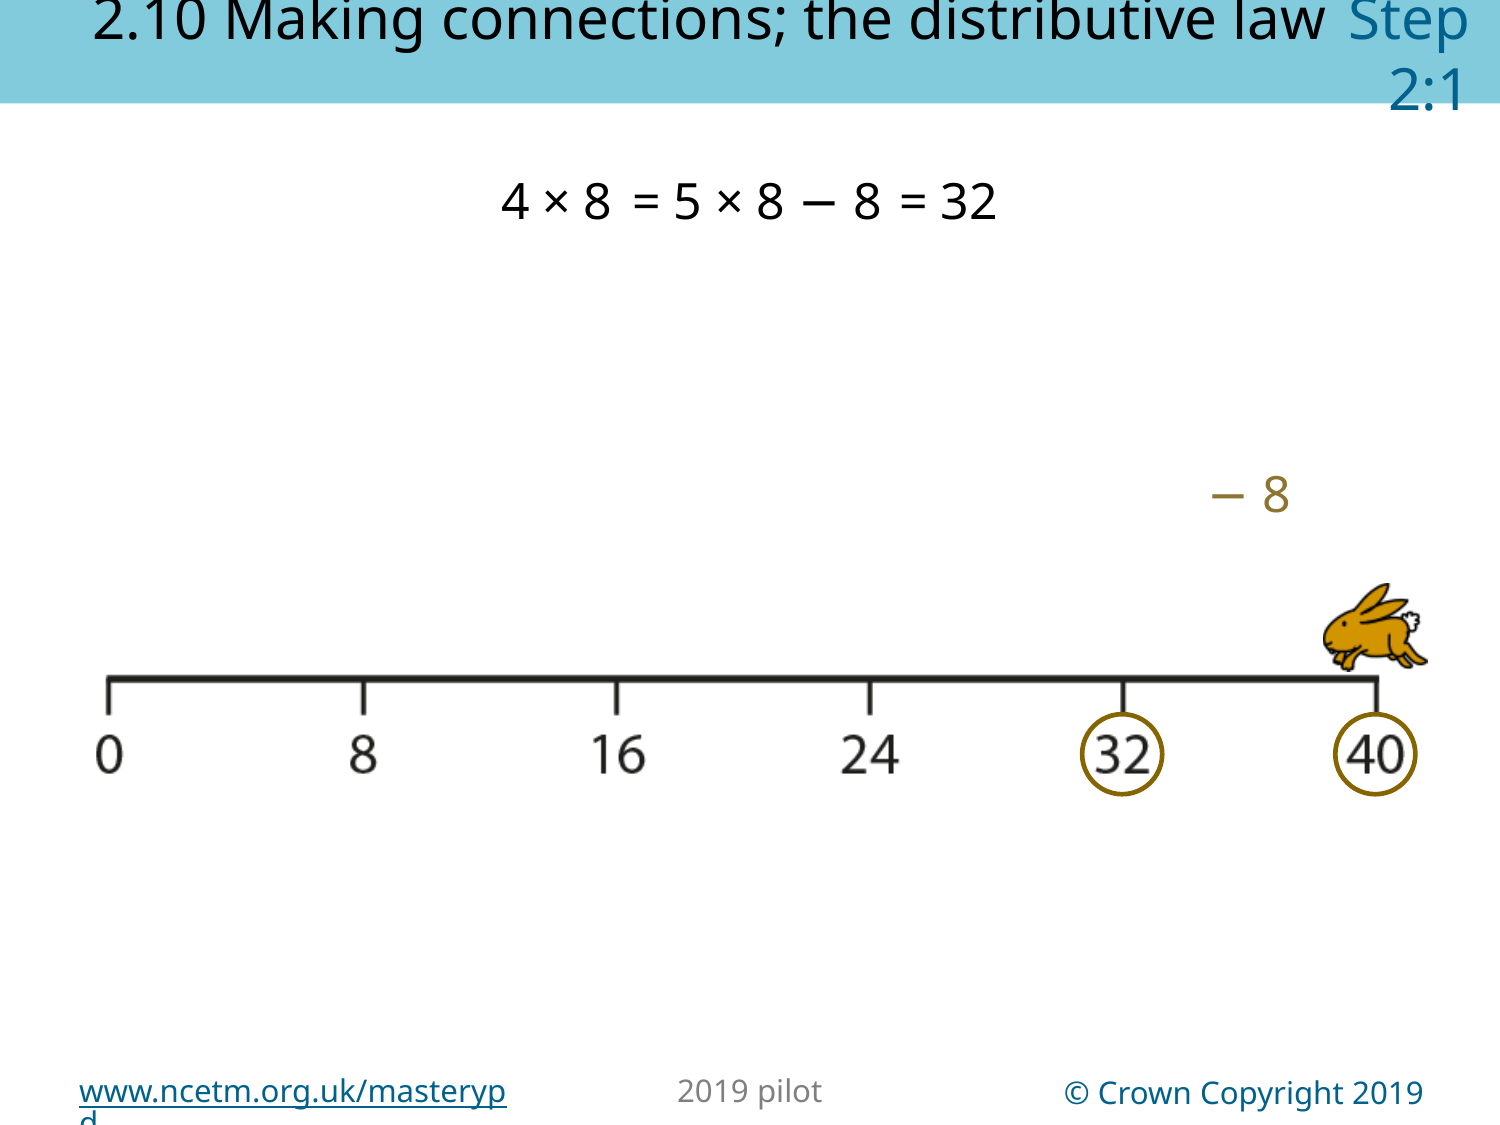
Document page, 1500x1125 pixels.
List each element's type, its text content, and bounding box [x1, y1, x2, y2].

text_box = 5 × 8 − 8 [617, 161, 897, 237]
text_box 4 × 8 [486, 161, 617, 237]
list 2.10 Making connections; the distributive law Step 2:1 [0, 0, 1500, 104]
text_box − 8 [1192, 455, 1306, 531]
picture [95, 583, 1428, 790]
text_box = 32 [897, 161, 1013, 237]
text_box [1410, 734, 1416, 775]
